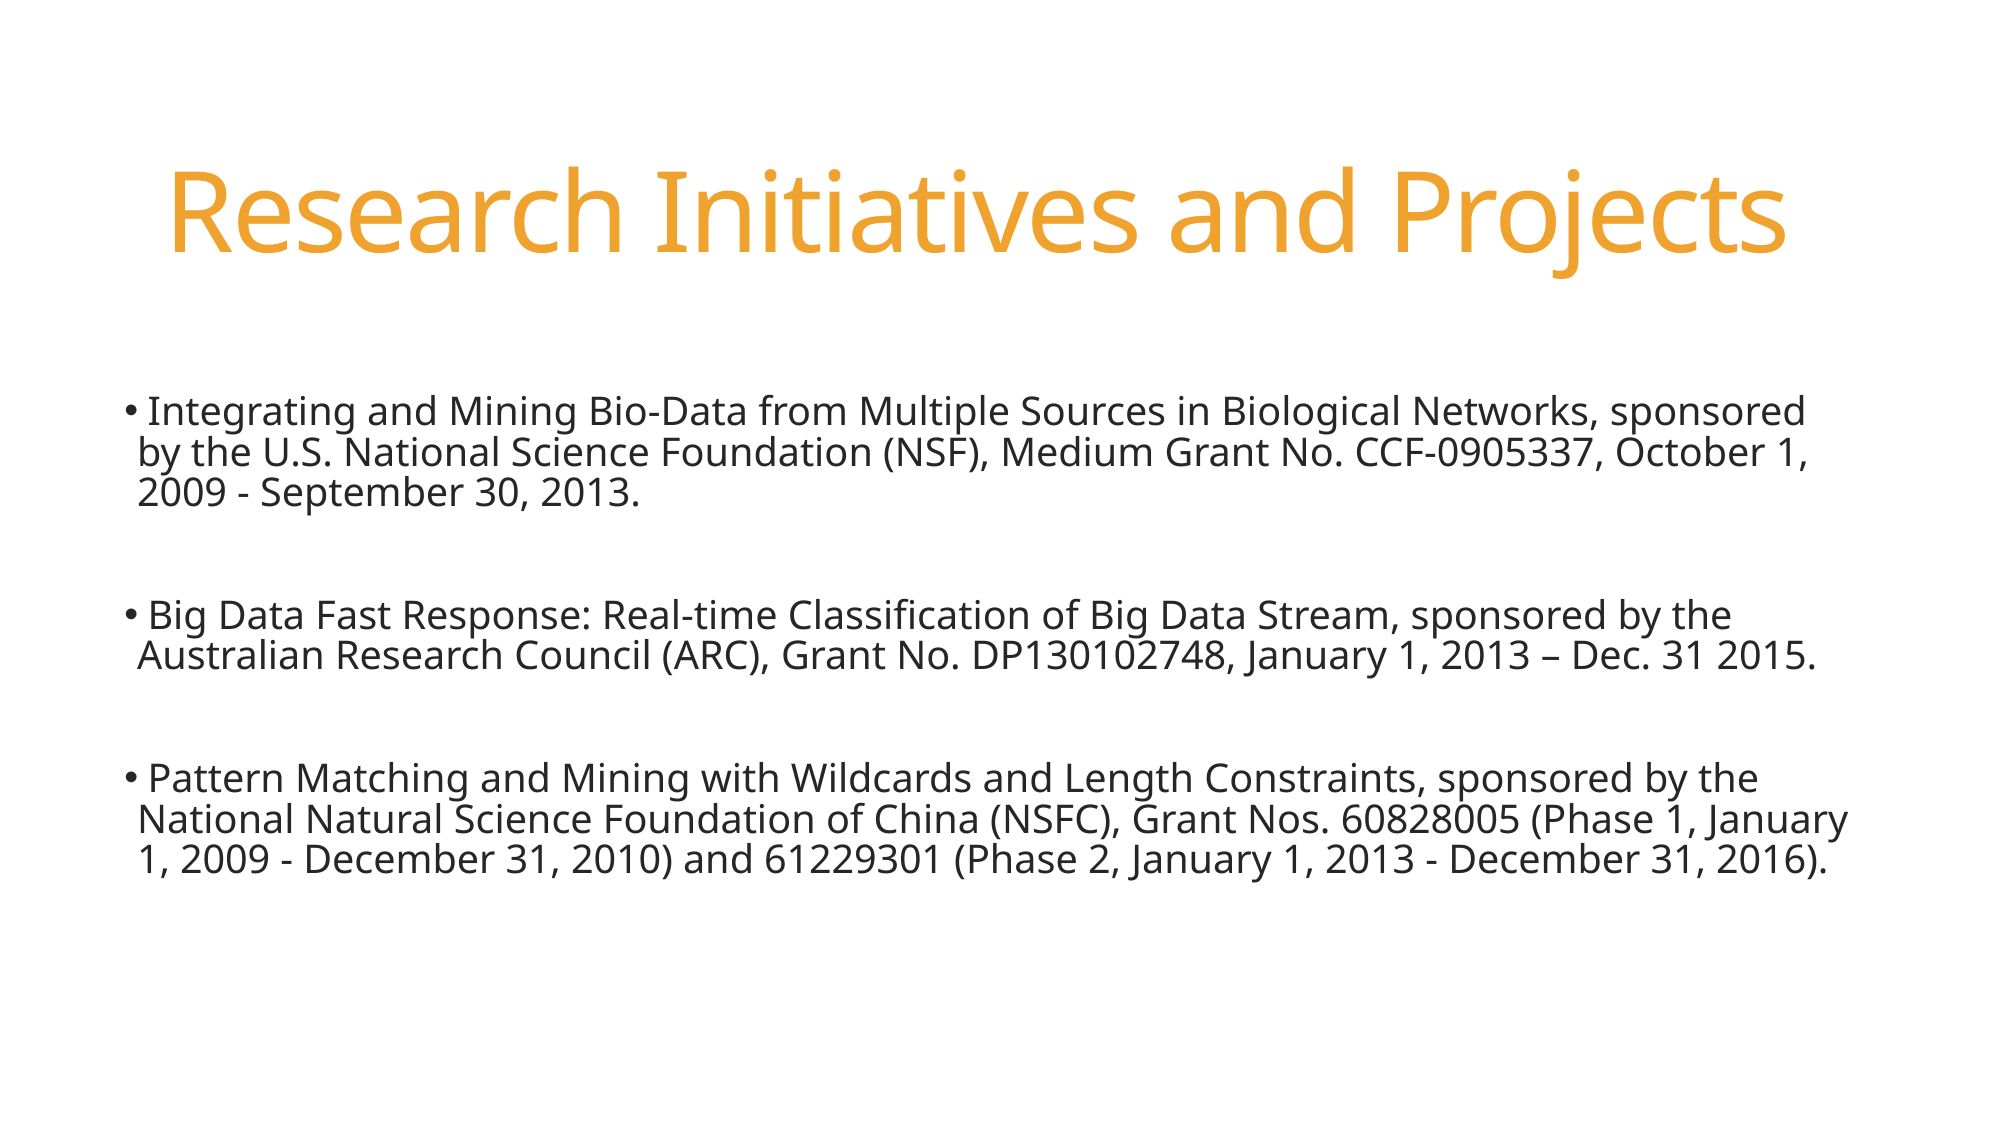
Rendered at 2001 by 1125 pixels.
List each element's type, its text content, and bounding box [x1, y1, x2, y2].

list Integrating and Mining Bio-Data from Multiple Sources in Biological Networks, sponsored by the U.S. National Science Foundation (NSF), Medium Grant No. CCF-0905337, October 1, 2009 - September 30, 2013. Big Data Fast Response: Real-time Classification of Big Data Stream, sponsored by the Australian Research Council (ARC), Grant No. DP130102748, January 1, 2013 – Dec. 31 2015. Pattern Matching and Mining with Wildcards and Length Constraints, sponsored by the National Natural Science Foundation of China (NSFC), Grant Nos. 60828005 (Phase 1, January 1, 2009 - December 31, 2010) and 61229301 (Phase 2, January 1, 2013 - December 31, 2016). [109, 317, 1874, 936]
title Research Initiatives and Projects [107, 81, 1875, 354]
